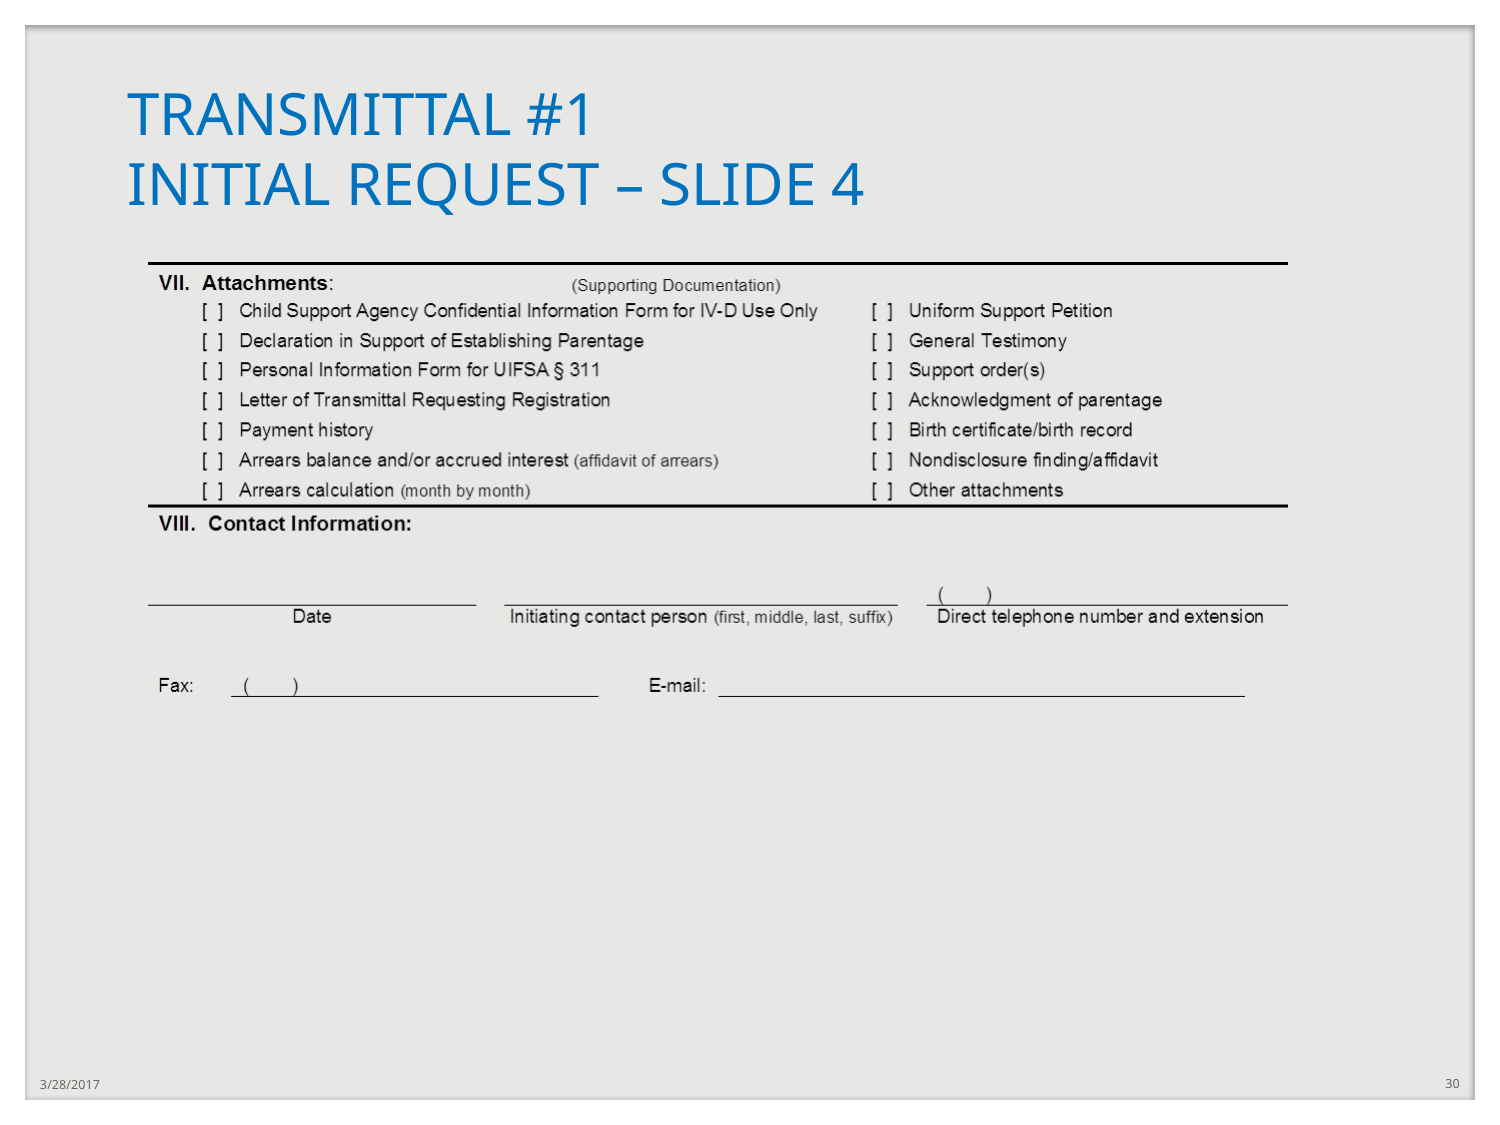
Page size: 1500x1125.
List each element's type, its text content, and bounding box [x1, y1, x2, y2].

slide_number 30 [1125, 1069, 1475, 1100]
title Transmittal #1 Initial Request – Slide 4 [112, 68, 1388, 225]
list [79, 262, 1288, 726]
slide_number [24, 1069, 375, 1100]
